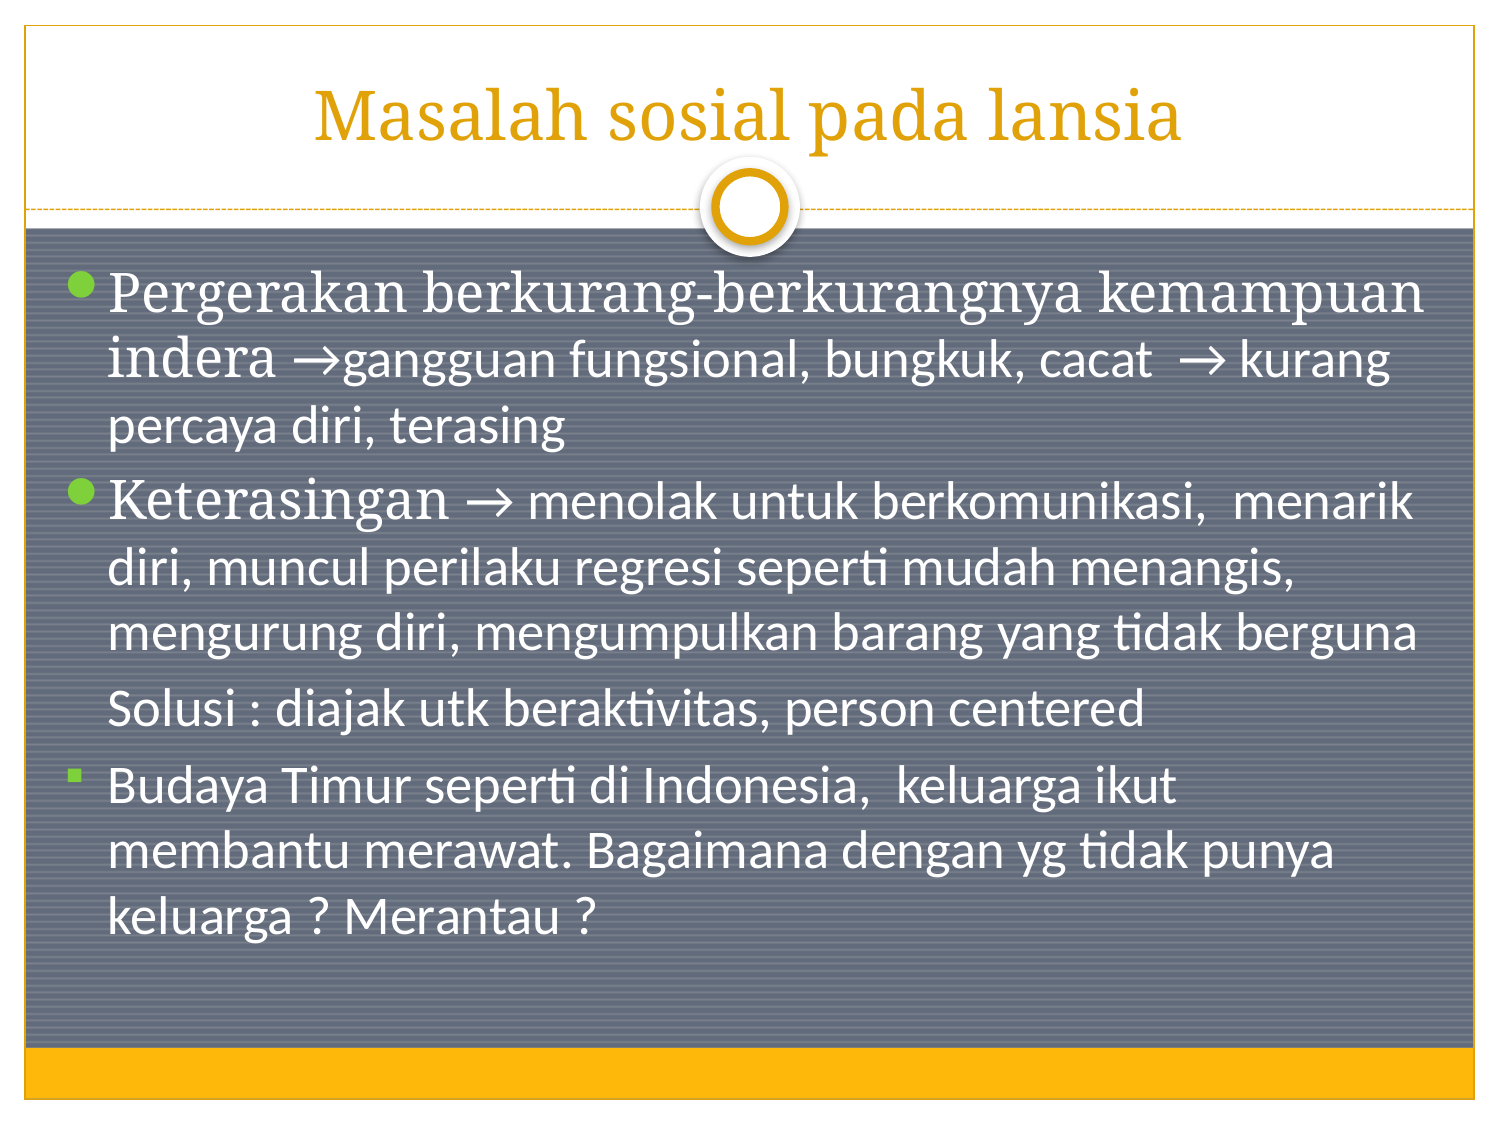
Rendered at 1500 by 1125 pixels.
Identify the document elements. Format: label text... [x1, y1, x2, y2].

list Pergerakan berkurang-berkurangnya kemampuan indera →gangguan fungsional, bungkuk, cacat → kurang percaya diri, terasing Keterasingan → menolak untuk berkomunikasi, menarik diri, muncul perilaku regresi seperti mudah menangis, mengurung diri, mengumpulkan barang yang tidak berguna Solusi : diajak utk beraktivitas, person centered Budaya Timur seperti di Indonesia, keluarga ikut membantu merawat. Bagaimana dengan yg tidak punya keluarga ? Merantau ? [49, 250, 1445, 1001]
title Masalah sosial pada lansia [49, 37, 1450, 162]
